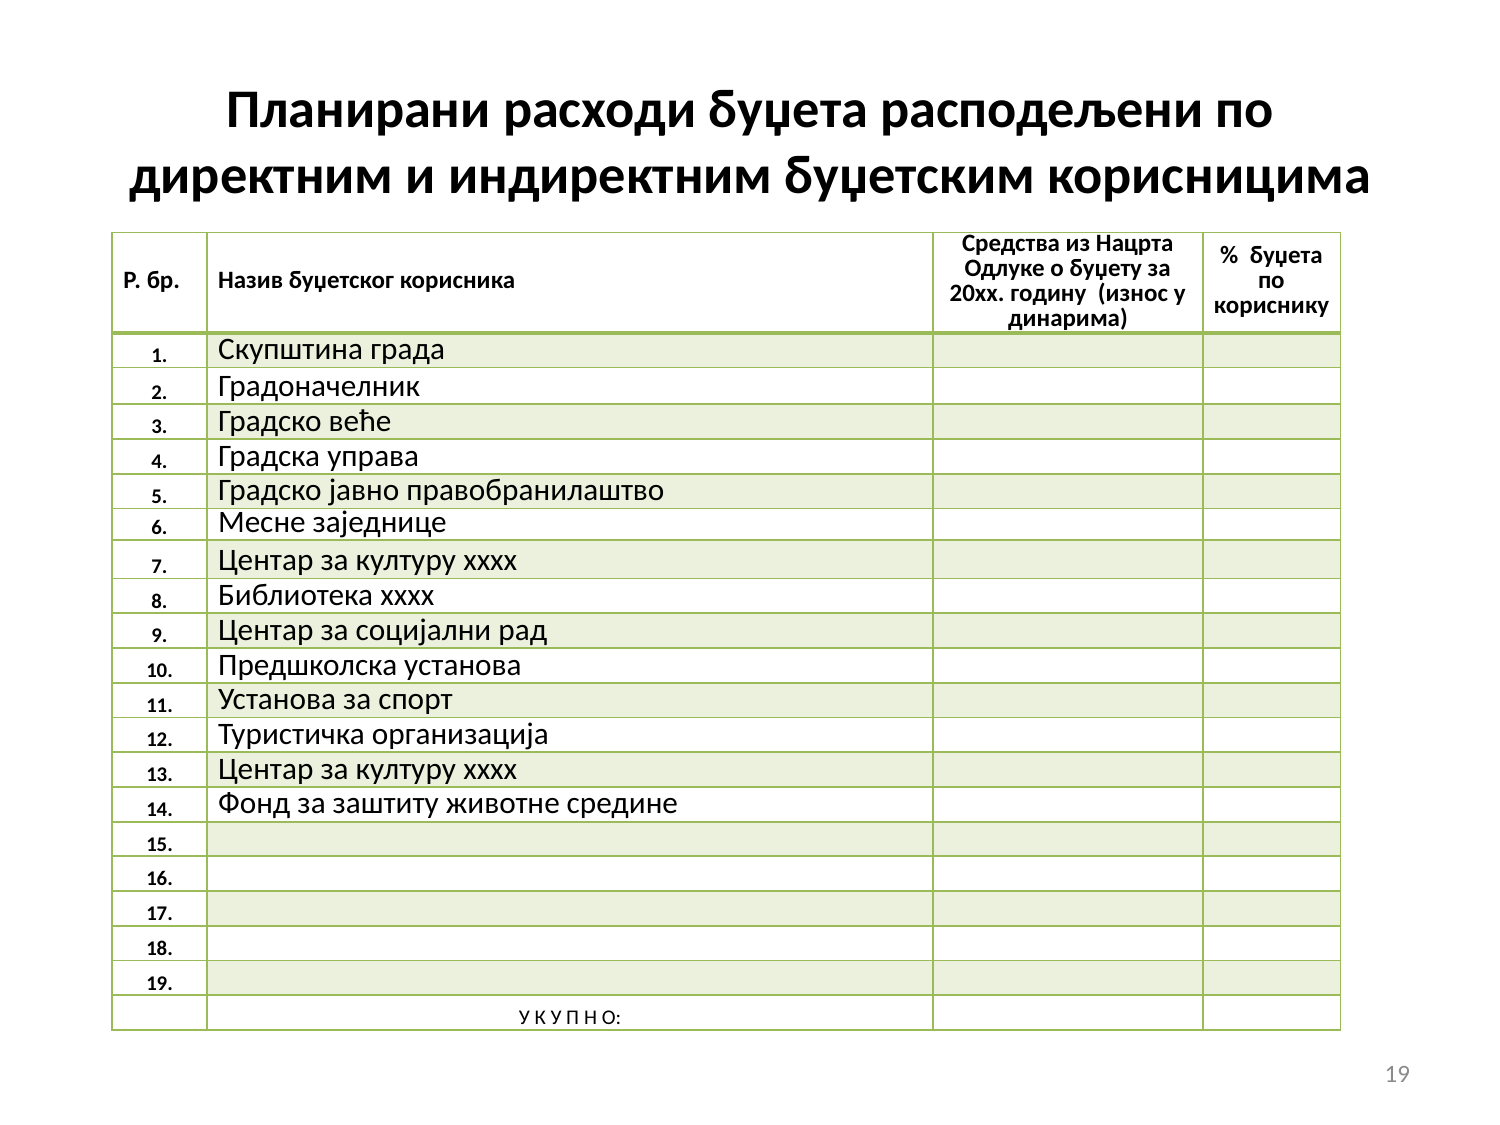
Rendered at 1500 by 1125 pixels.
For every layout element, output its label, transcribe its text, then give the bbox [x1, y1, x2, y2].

table_cell [1204, 684, 1340, 717]
table_cell [1204, 368, 1340, 403]
table_cell Установа за спорт [208, 684, 932, 717]
table_cell [934, 475, 1202, 508]
table_cell 11. [113, 684, 206, 717]
table_cell [934, 405, 1202, 438]
table_cell [1204, 788, 1340, 821]
table_cell [1204, 718, 1340, 751]
table_cell Предшколска установа [208, 649, 932, 682]
table_cell [934, 614, 1202, 647]
table_cell [1204, 927, 1340, 960]
table_cell [934, 368, 1202, 403]
table_cell 17. [113, 892, 206, 925]
table_cell [934, 509, 1202, 539]
table_cell Градска управа [208, 440, 932, 473]
table_cell [934, 579, 1202, 612]
table_cell [1204, 509, 1340, 539]
table_cell У К У П Н О: [208, 996, 932, 1029]
table_cell 19. [113, 961, 206, 994]
table_cell Градско јавно правобранилаштво [208, 475, 932, 508]
table_cell 10. [113, 649, 206, 682]
table_cell Центар за социјални рад [208, 614, 932, 647]
table_cell 12. [113, 718, 206, 751]
table_cell [208, 892, 932, 925]
table_cell Скупштина града [208, 335, 932, 367]
table_cell [934, 753, 1202, 786]
table_cell [934, 718, 1202, 751]
table_cell [1204, 753, 1340, 786]
table_cell Библиотека xxxx [208, 579, 932, 612]
table_cell [1204, 649, 1340, 682]
table_cell [1204, 335, 1340, 367]
table_cell [1204, 405, 1340, 438]
table_cell [934, 857, 1202, 890]
table_cell [934, 927, 1202, 960]
table_cell 7. [113, 541, 206, 578]
table_cell [208, 961, 932, 994]
table_cell [1204, 892, 1340, 925]
table_cell [1204, 541, 1340, 578]
table_cell [208, 927, 932, 960]
table_header % буџета по кориснику [1204, 233, 1340, 331]
table_cell Градоначелник [208, 368, 932, 403]
table_cell [113, 996, 206, 1029]
table_cell [934, 541, 1202, 578]
table_cell [208, 823, 932, 855]
table_cell [934, 788, 1202, 821]
table_header Средства из Нацрта Одлуке о буџету за 20хх. годину (износ у динарима) [934, 233, 1202, 331]
table_header Назив буџетског корисника [208, 233, 932, 331]
table_cell 14. [113, 788, 206, 821]
table_cell Туристичка организација [208, 718, 932, 751]
title Планирани расходи буџета расподељени по директним и индиректним буџетским корисницима [75, 45, 1425, 233]
table_cell [934, 440, 1202, 473]
table_cell 15. [113, 823, 206, 855]
table_cell [1204, 857, 1340, 890]
table_cell 1. [113, 335, 206, 367]
table_cell [934, 961, 1202, 994]
table_header Р. бр. [113, 233, 206, 331]
table_cell [934, 684, 1202, 717]
table_cell Месне заједнице [208, 509, 932, 539]
table_cell [1204, 614, 1340, 647]
table_cell [934, 649, 1202, 682]
table_cell 13. [113, 753, 206, 786]
table_cell [1204, 823, 1340, 855]
table_cell 6. [113, 509, 206, 539]
slide_number 19 [1074, 1042, 1425, 1103]
table_cell [934, 823, 1202, 855]
table_cell [1204, 996, 1340, 1029]
table_cell 4. [113, 440, 206, 473]
table_cell [208, 857, 932, 890]
table_cell [934, 335, 1202, 367]
table_cell 16. [113, 857, 206, 890]
table_cell [1204, 579, 1340, 612]
table_cell [1204, 961, 1340, 994]
table_cell Центар за културу xxxx [208, 541, 932, 578]
table_cell 5. [113, 475, 206, 508]
table_cell 9. [113, 614, 206, 647]
table_cell 8. [113, 579, 206, 612]
table_cell [934, 892, 1202, 925]
table_cell 3. [113, 405, 206, 438]
table_cell Центар за културу xxxx [208, 753, 932, 786]
table_cell [1204, 440, 1340, 473]
table_cell Фонд за заштиту животне средине [208, 788, 932, 821]
table_cell [1204, 475, 1340, 508]
table_cell Градско веће [208, 405, 932, 438]
table_cell 18. [113, 927, 206, 960]
table_cell [934, 996, 1202, 1029]
table_cell 2. [113, 368, 206, 403]
